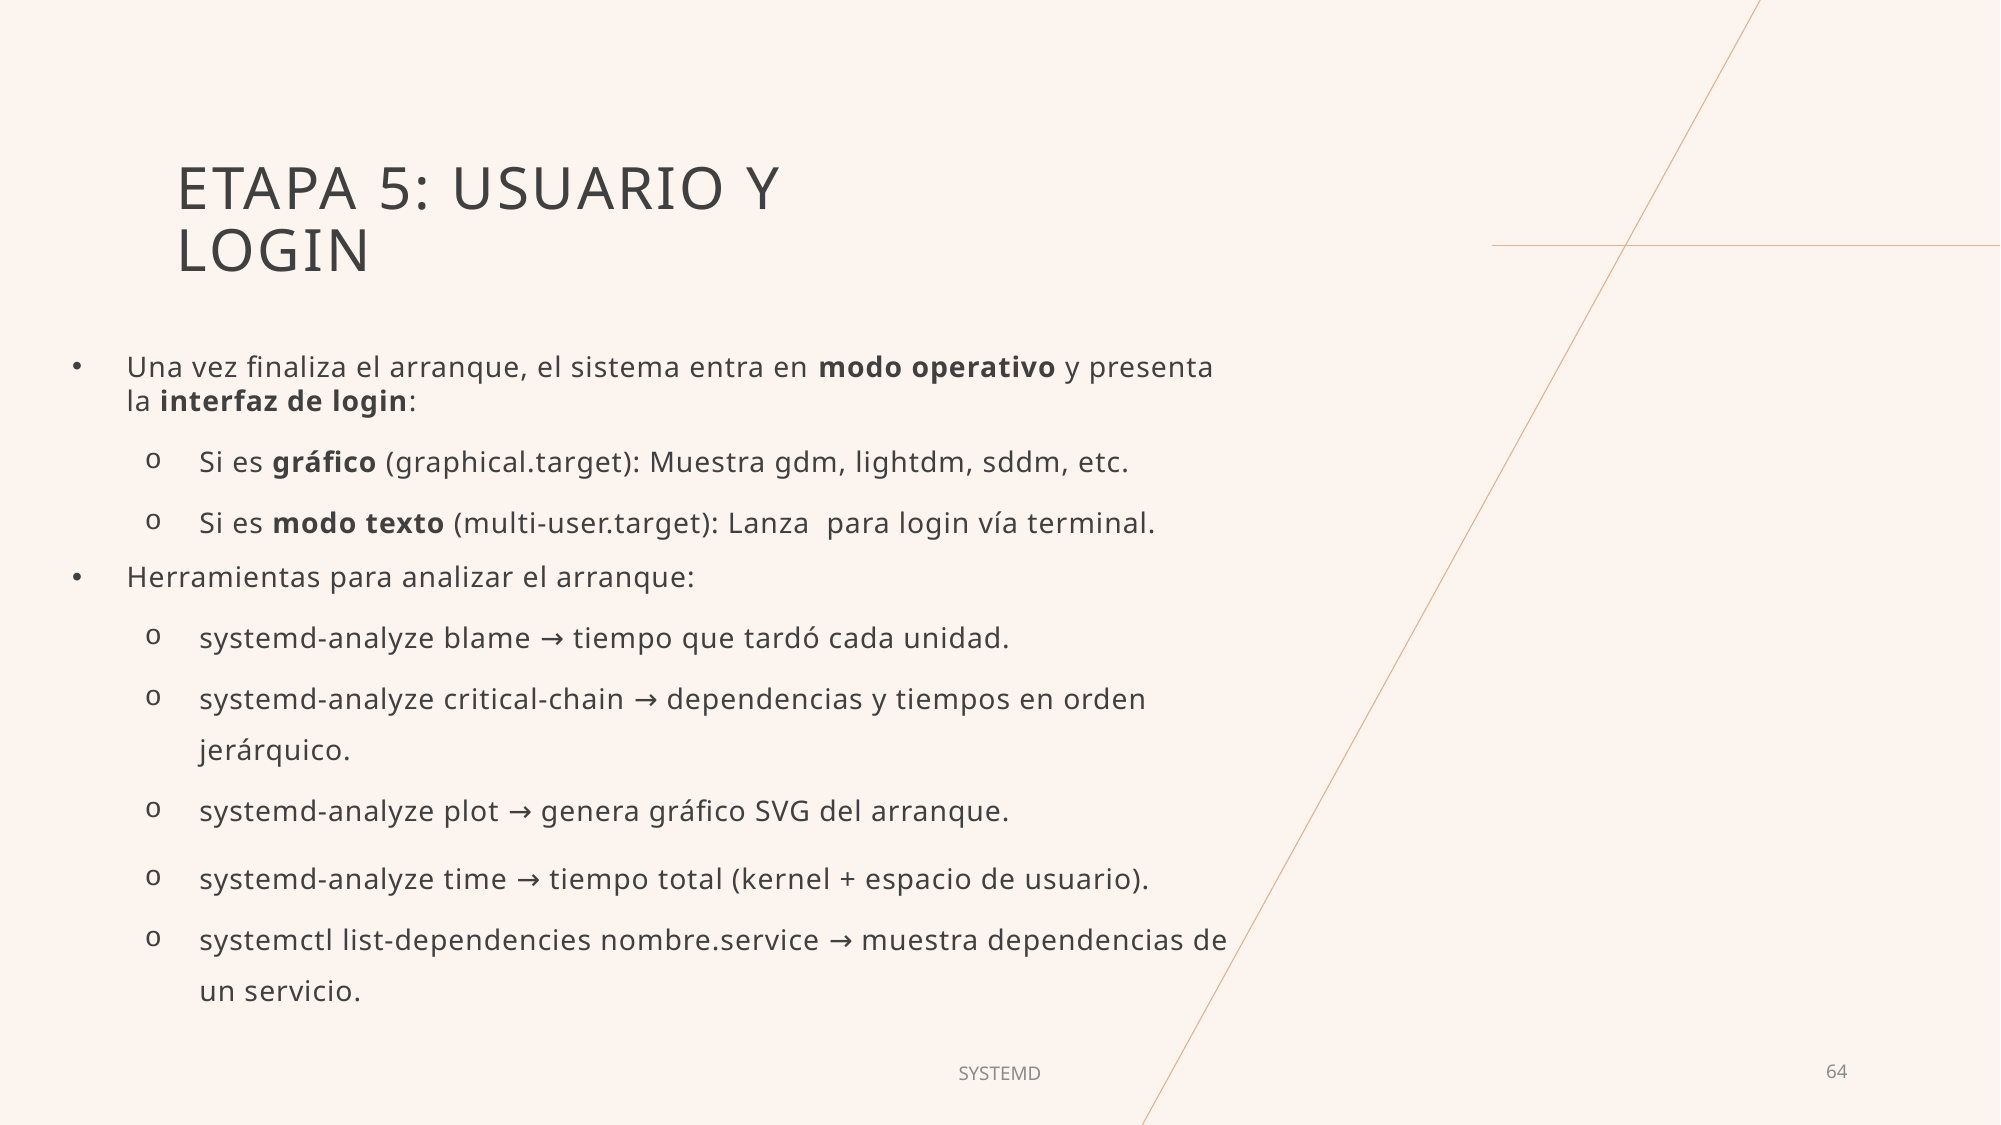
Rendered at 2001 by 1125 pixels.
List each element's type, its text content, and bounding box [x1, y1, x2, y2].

footer SYSTEMD [857, 1042, 1143, 1103]
title Etapa 5: uSUARIO Y LOGIN [161, 130, 1001, 293]
slide_number 64 [1412, 1042, 1863, 1103]
list Una vez finaliza el arranque, el sistema entra en modo operativo y presenta la interfaz de login: Si es gráfico (graphical.target): Muestra gdm, lightdm, sddm, etc. Si es modo texto (multi-user.target): Lanza para login vía terminal. Herramientas para analizar el arranque: systemd-analyze blame → tiempo que tardó cada unidad. systemd-analyze critical-chain → dependencias y tiempos en orden jerárquico. systemd-analyze plot → genera gráfico SVG del arranque. systemd-analyze time → tiempo total (kernel + espacio de usuario). systemctl list-dependencies nombre.service → muestra dependencias de un servicio. [57, 341, 1249, 1016]
